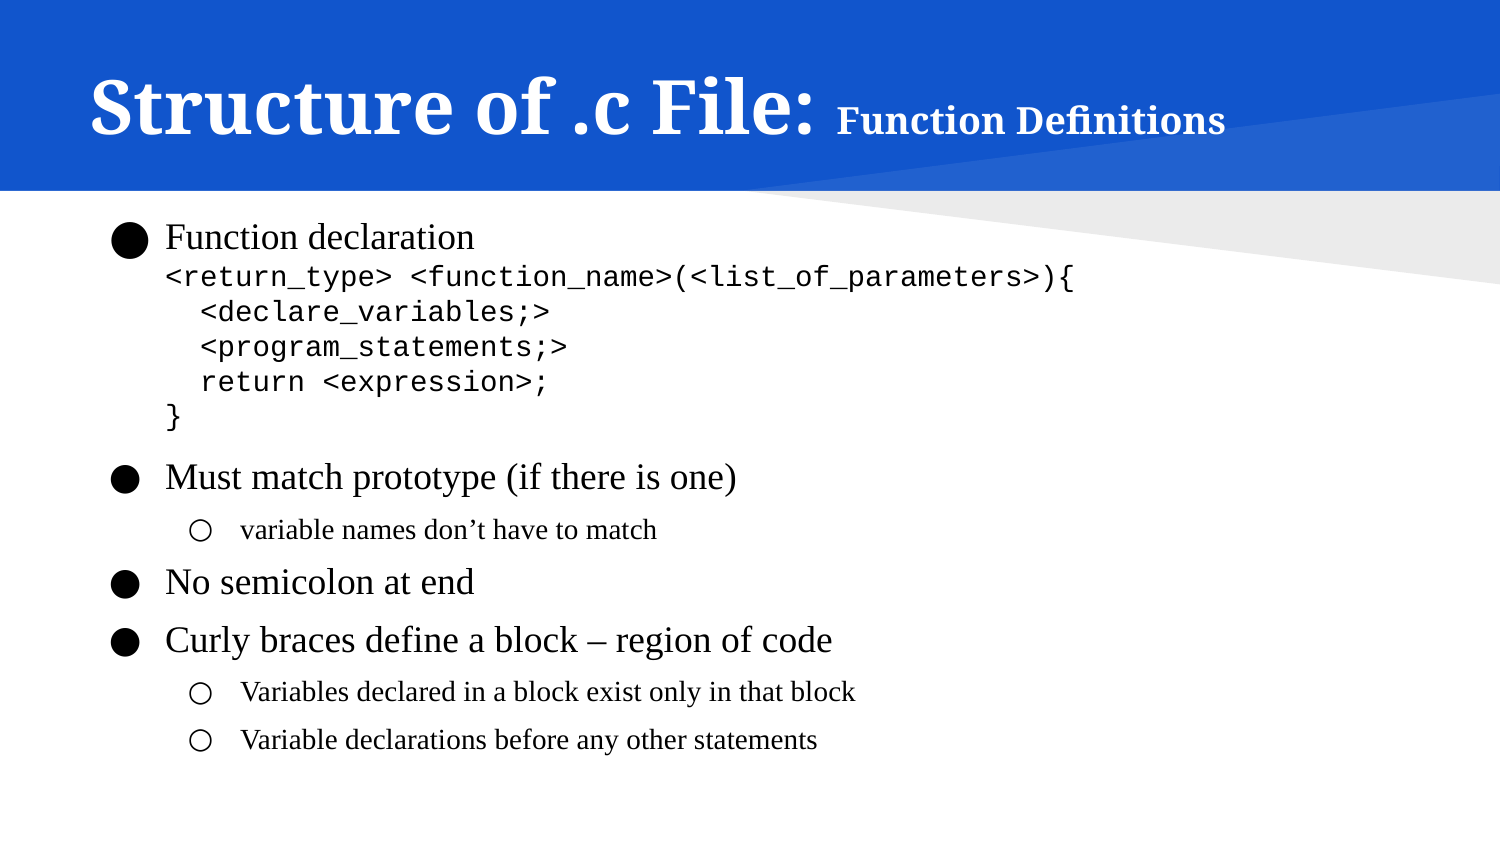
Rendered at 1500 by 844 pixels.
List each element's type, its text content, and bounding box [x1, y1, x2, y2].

list Function declaration <return_type> <function_name>(<list_of_parameters>){ <declare_variables;> <program_statements;> return <expression>; } Must match prototype (if there is one) variable names don’t have to match No semicolon at end Curly braces define a block – region of code Variables declared in a block exist only in that block Variable declarations before any other statements [75, 196, 1425, 808]
title Structure of .c File: Function Definitions [75, 33, 1425, 175]
